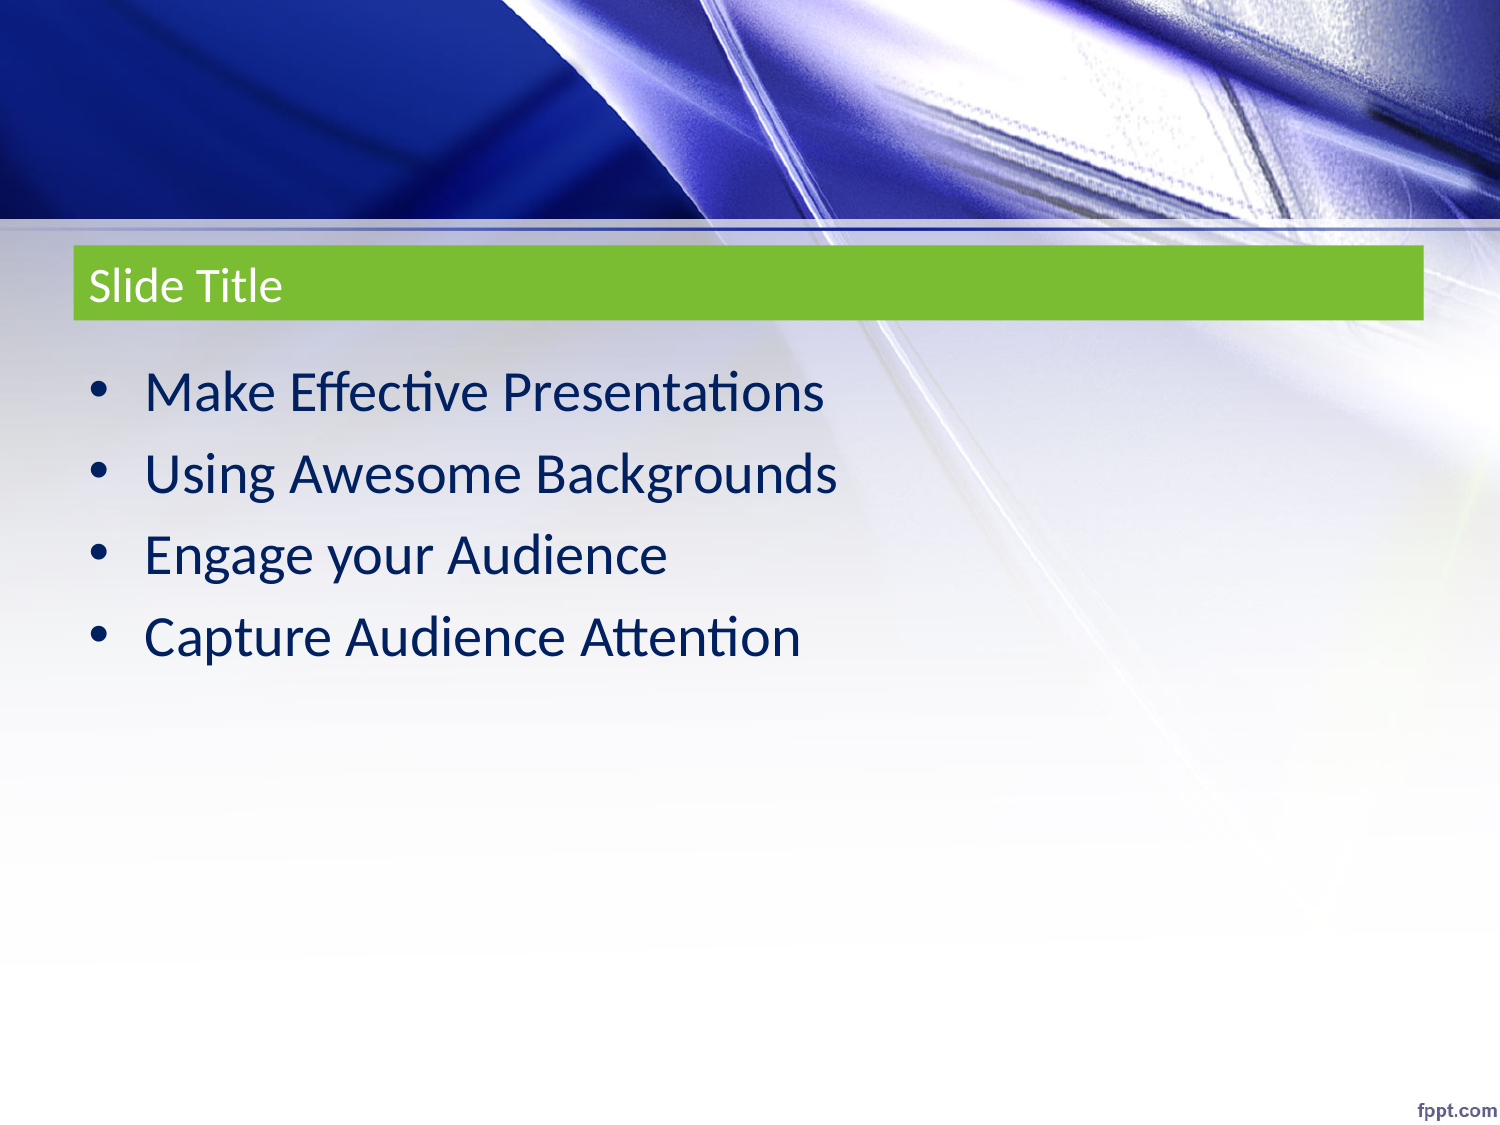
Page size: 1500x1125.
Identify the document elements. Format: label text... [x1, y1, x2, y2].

title Slide Title [73, 245, 1424, 321]
picture [0, 0, 1500, 1125]
list Make Effective Presentations Using Awesome Backgrounds Engage your Audience Capture Audience Attention [73, 345, 1424, 989]
